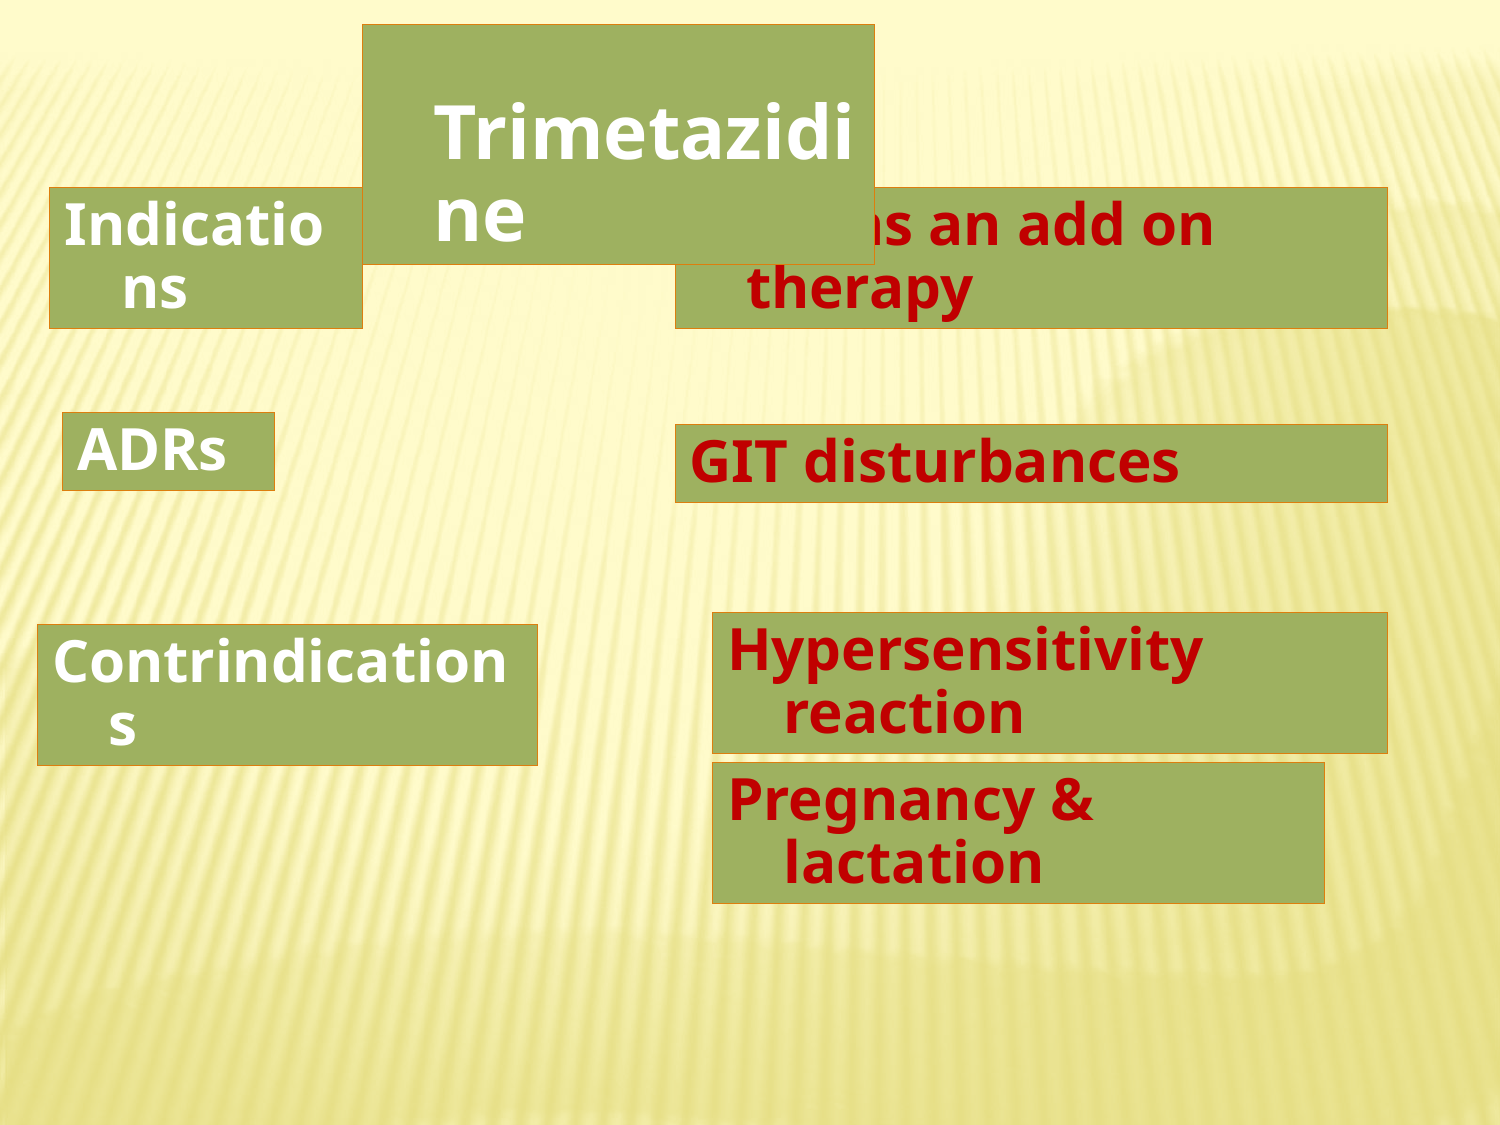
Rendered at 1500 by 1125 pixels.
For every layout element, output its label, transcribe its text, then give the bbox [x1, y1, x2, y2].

text_box Contrindications [37, 624, 538, 766]
text_box Hypersensitivity reaction [712, 612, 1388, 754]
text_box Used as an add on therapy [675, 187, 1388, 329]
text_box GIT disturbances [675, 424, 1388, 503]
text_box ADRs [62, 412, 275, 491]
text_box Indications [49, 187, 363, 329]
text_box Trimetazidine [362, 24, 875, 265]
text_box Pregnancy & lactation [712, 762, 1325, 904]
